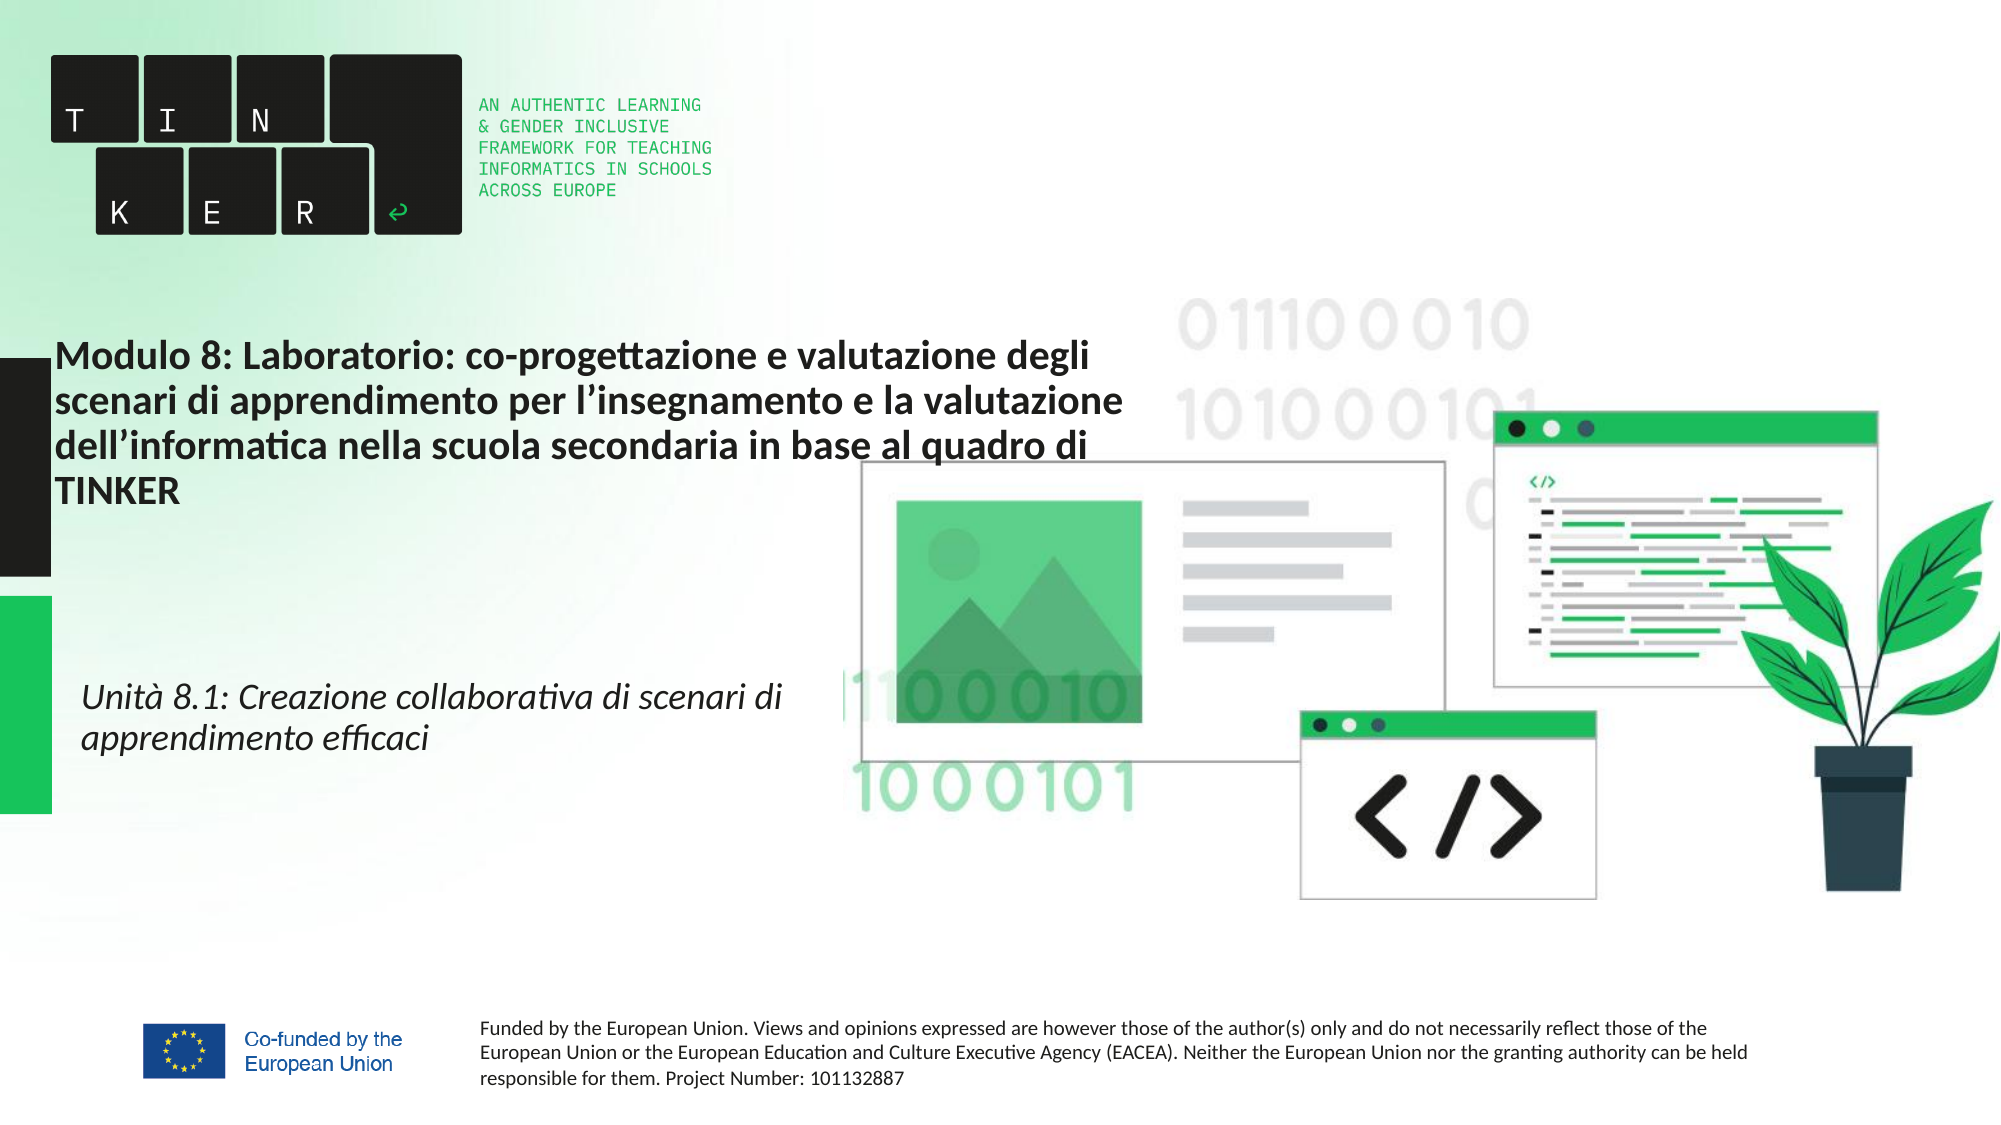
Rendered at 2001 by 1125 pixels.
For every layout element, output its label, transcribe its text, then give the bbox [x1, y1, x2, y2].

subtitle Unità 8.1: Creazione collaborativa di scenari di apprendimento efficaci [65, 611, 869, 824]
title Modulo 8: Laboratorio: co-progettazione e valutazione degli scenari di apprendimento per l’insegnamento e la valutazione dell’informatica nella scuola secondaria in base al quadro di TINKER [39, 314, 1174, 534]
picture [0, 0, 2000, 1125]
